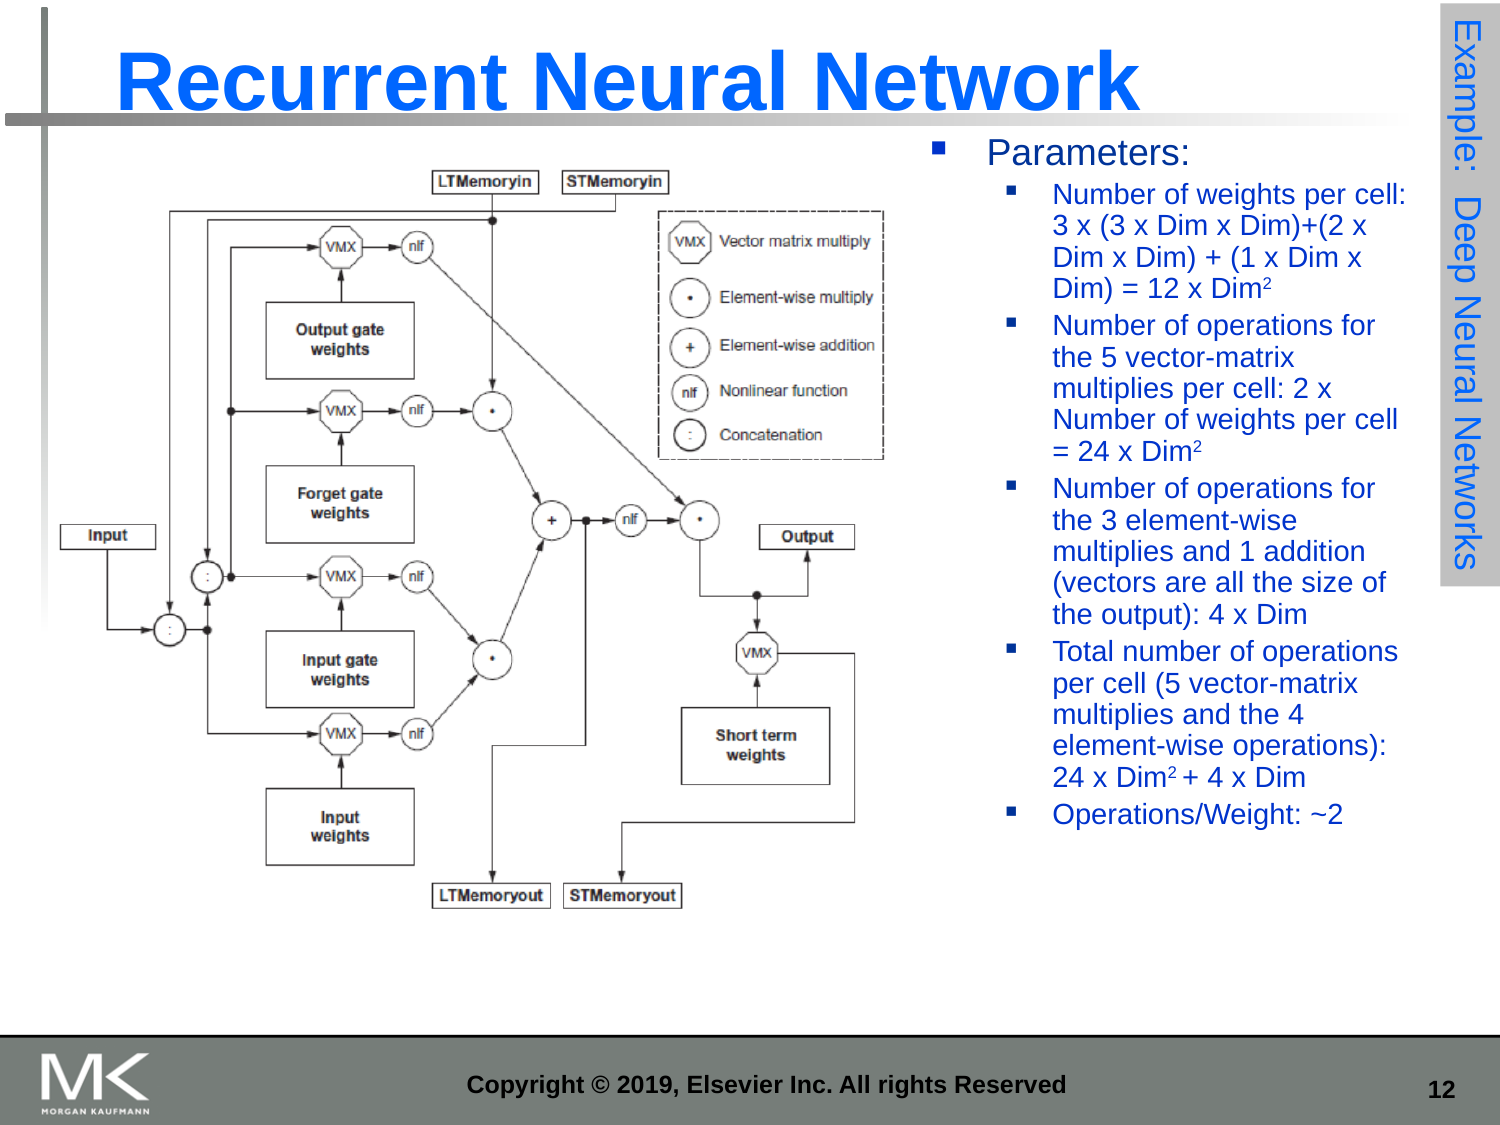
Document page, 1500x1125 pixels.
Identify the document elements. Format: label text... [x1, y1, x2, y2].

title Recurrent Neural Network [100, 17, 1440, 135]
picture [52, 160, 893, 915]
footer Copyright © 2019, Elsevier Inc. All rights Reserved [170, 1046, 1365, 1106]
text_box Example: Deep Neural Networks [1440, 3, 1500, 587]
text_box Parameters: Number of weights per cell: 3 x (3 x Dim x Dim)+(2 x Dim x Dim) + (1 x Dim x Dim) = 12 x Dim2 Number of operations for the 5 vector-matrix multiplies per cell: 2 x Number of weights per cell = 24 x Dim2 Number of operations for the 3 element-wise multiplies and 1 addition (vectors are all the size of the output): 4 x Dim Total number of operations per cell (5 vector-matrix multiplies and the 4 element-wise operations): 24 x Dim2 + 4 x Dim Operations/Weight: ~2 [915, 125, 1424, 1035]
picture [29, 1046, 160, 1123]
